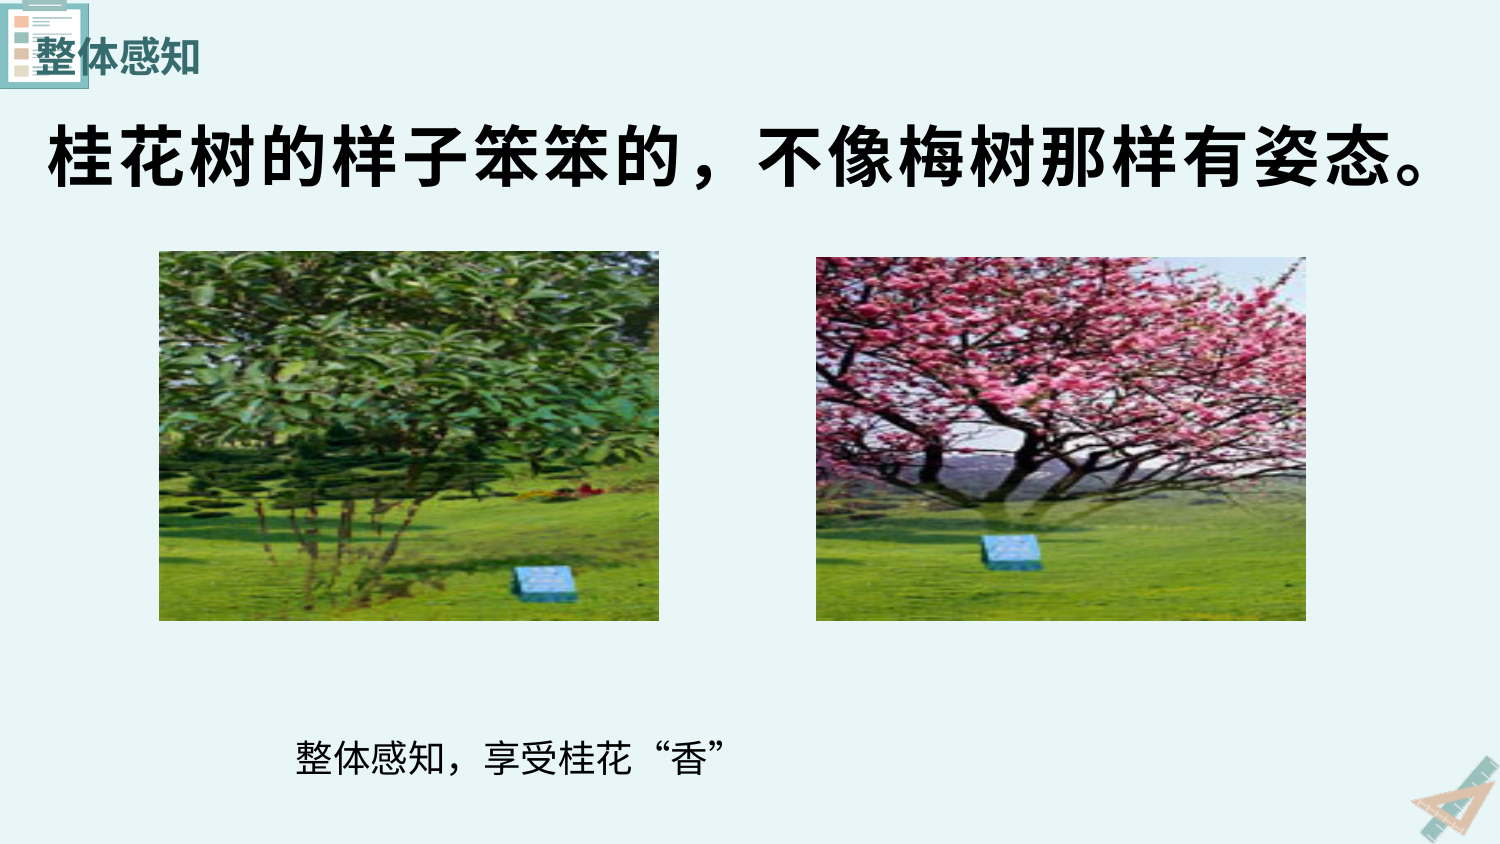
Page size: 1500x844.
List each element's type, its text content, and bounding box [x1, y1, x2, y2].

picture [159, 251, 659, 621]
title 桂花树的样子笨笨的，不像梅树那样有姿态。 [0, 173, 1434, 298]
picture [1411, 755, 1500, 844]
text_box 整体感知 [89, 25, 261, 87]
picture [816, 257, 1306, 621]
text_box 整体感知，享受桂花“香” [280, 727, 761, 788]
picture [0, 0, 89, 89]
